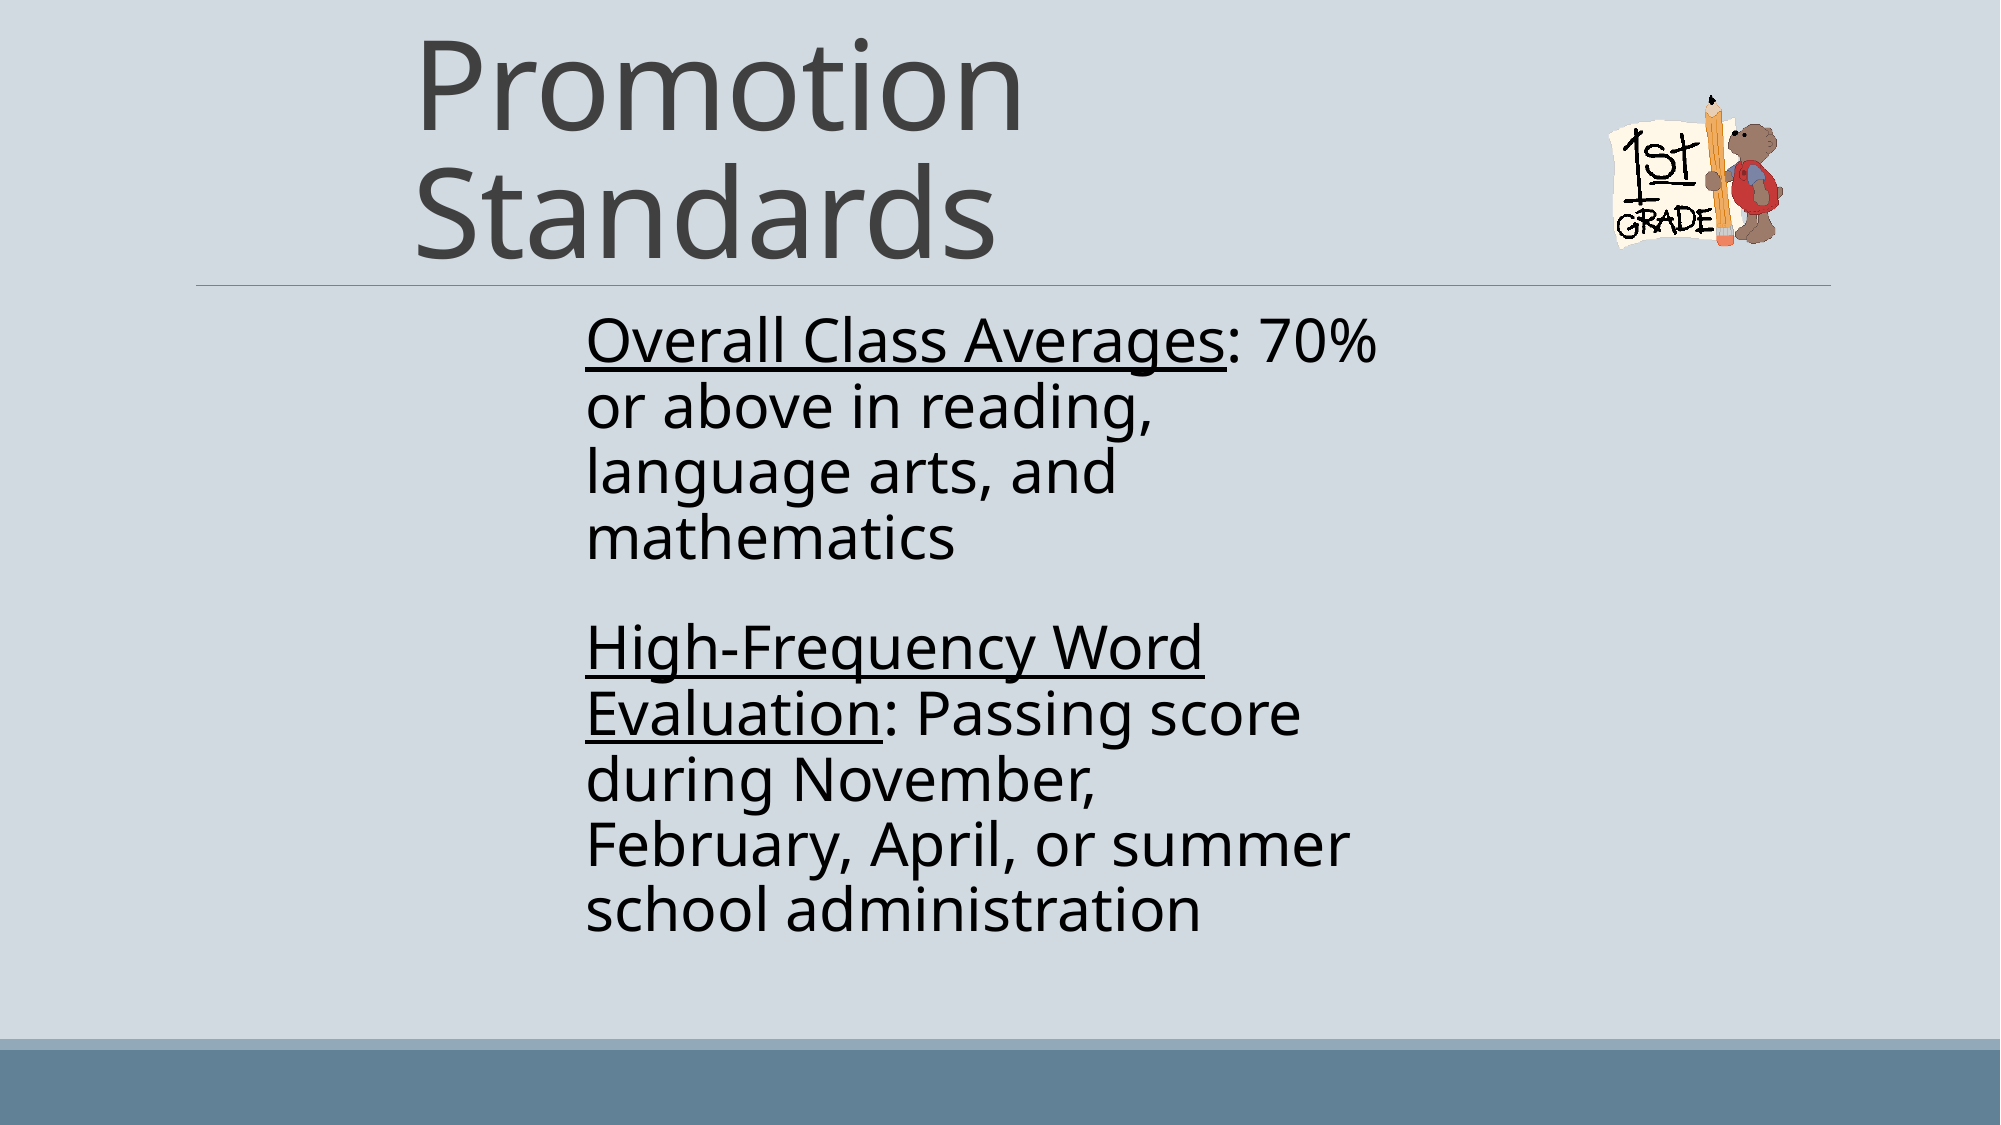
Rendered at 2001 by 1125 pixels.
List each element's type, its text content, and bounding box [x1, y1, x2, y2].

list Overall Class Averages: 70% or above in reading, language arts, and mathematics High-Frequency Word Evaluation: Passing score during November, February, April, or summer school administration [571, 302, 1382, 963]
picture [1604, 90, 1787, 255]
title Promotion Standards [397, 53, 1556, 292]
